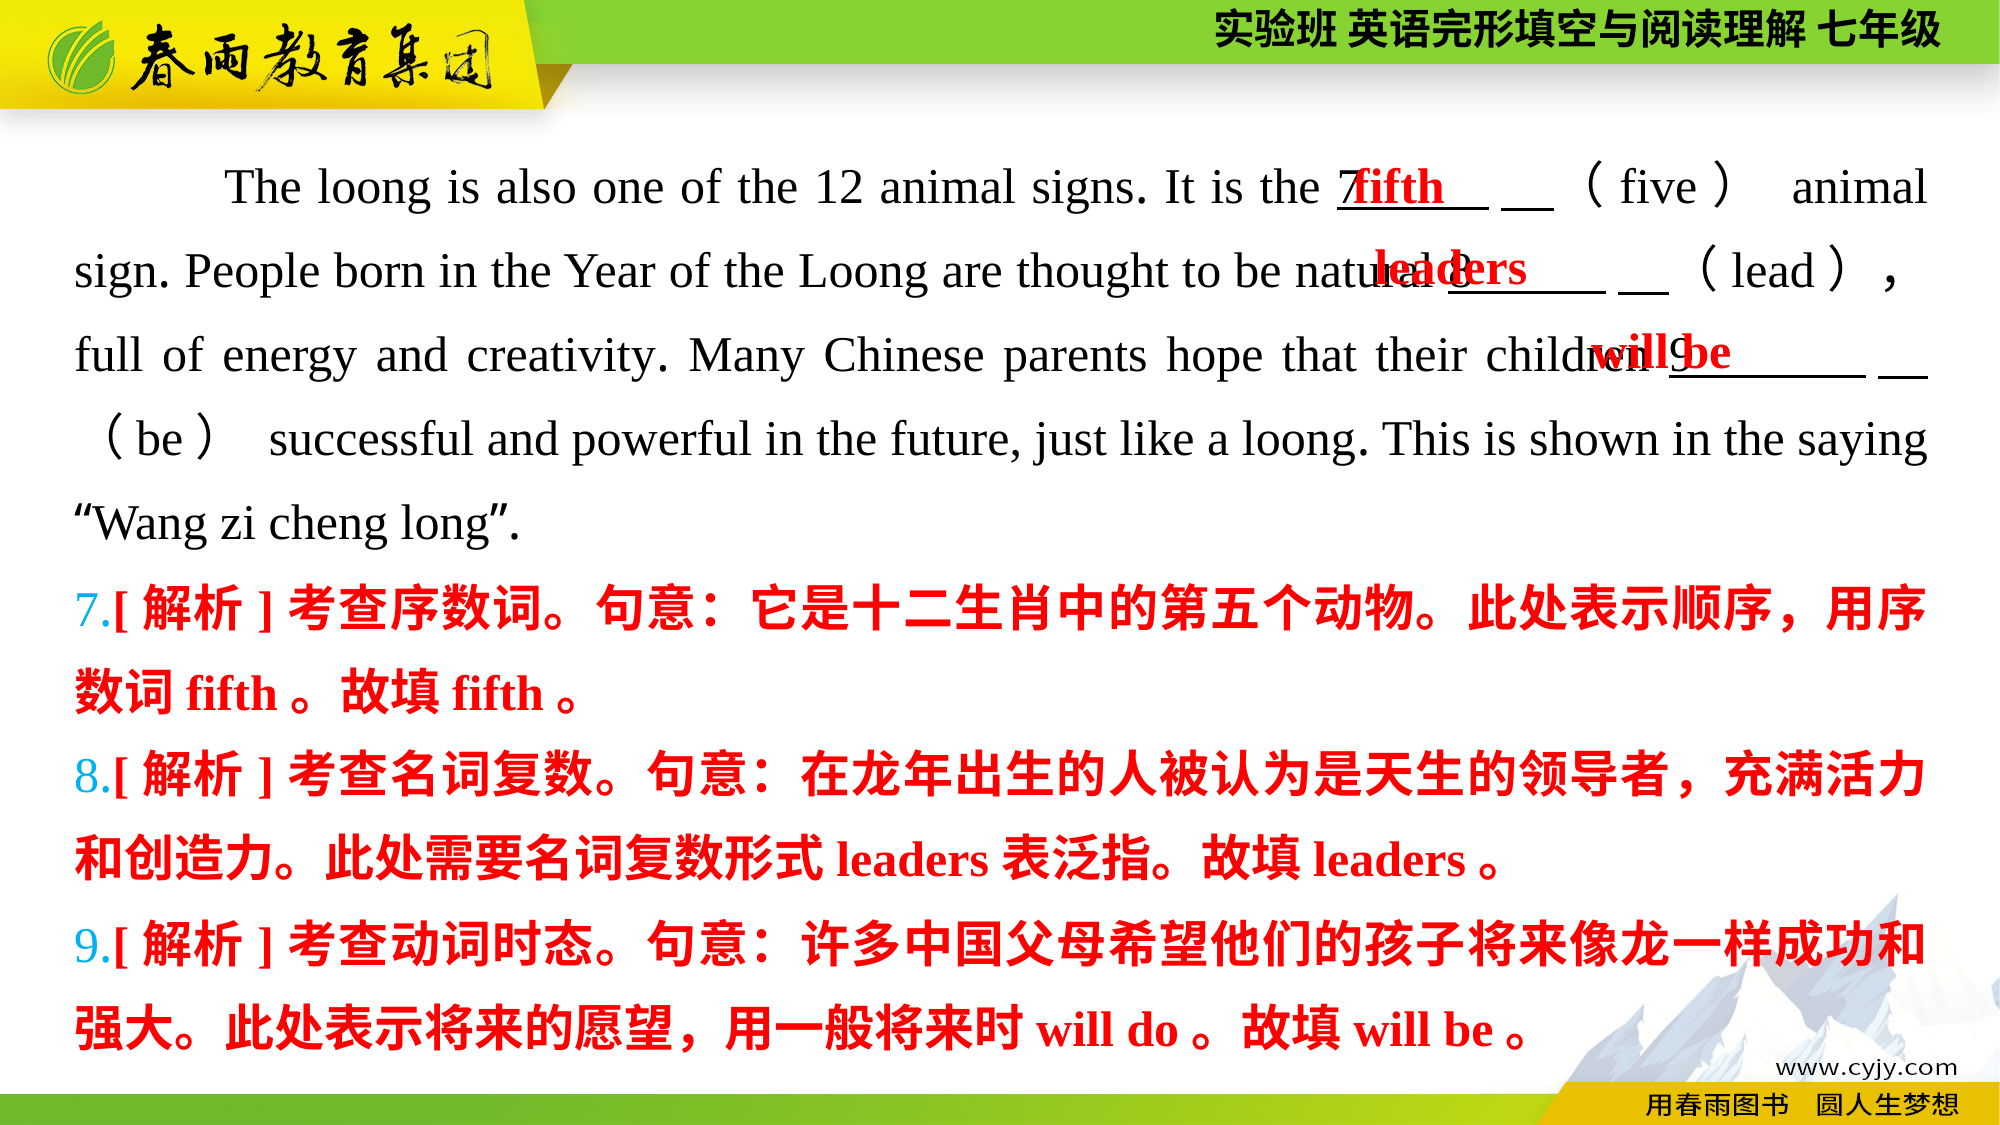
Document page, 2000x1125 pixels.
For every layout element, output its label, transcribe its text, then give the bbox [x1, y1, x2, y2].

list The loong is also one of the 12 animal signs. It is the 7 （five） animal sign. People born in the Year of the Loong are thought to be natural 8 （lead）， full of energy and creativity. Many Chinese parents hope that their children 9 （be） successful and powerful in the future, just like a loong. This is shown in the saying “Wang zi cheng long”. [59, 122, 1944, 545]
text_box fifth [1338, 122, 1460, 221]
text_box 9.[解析]考查动词时态。句意：许多中国父母希望他们的孩子将来像龙一样成功和强大。此处表示将来的愿望，用一般将来时will do。故填will be。 [59, 881, 1944, 1065]
text_box 7.[解析]考查序数词。句意：它是十二生肖中的第五个动物。此处表示顺序，用序数词fifth。故填fifth。 [59, 545, 1944, 711]
text_box 8.[解析]考查名词复数。句意：在龙年出生的人被认为是天生的领导者，充满活力和创造力。此处需要名词复数形式leaders表泛指。故填leaders。 [59, 711, 1944, 881]
text_box will be [1576, 287, 1809, 387]
text_box leaders [1359, 203, 1543, 303]
picture [0, 0, 2000, 1125]
